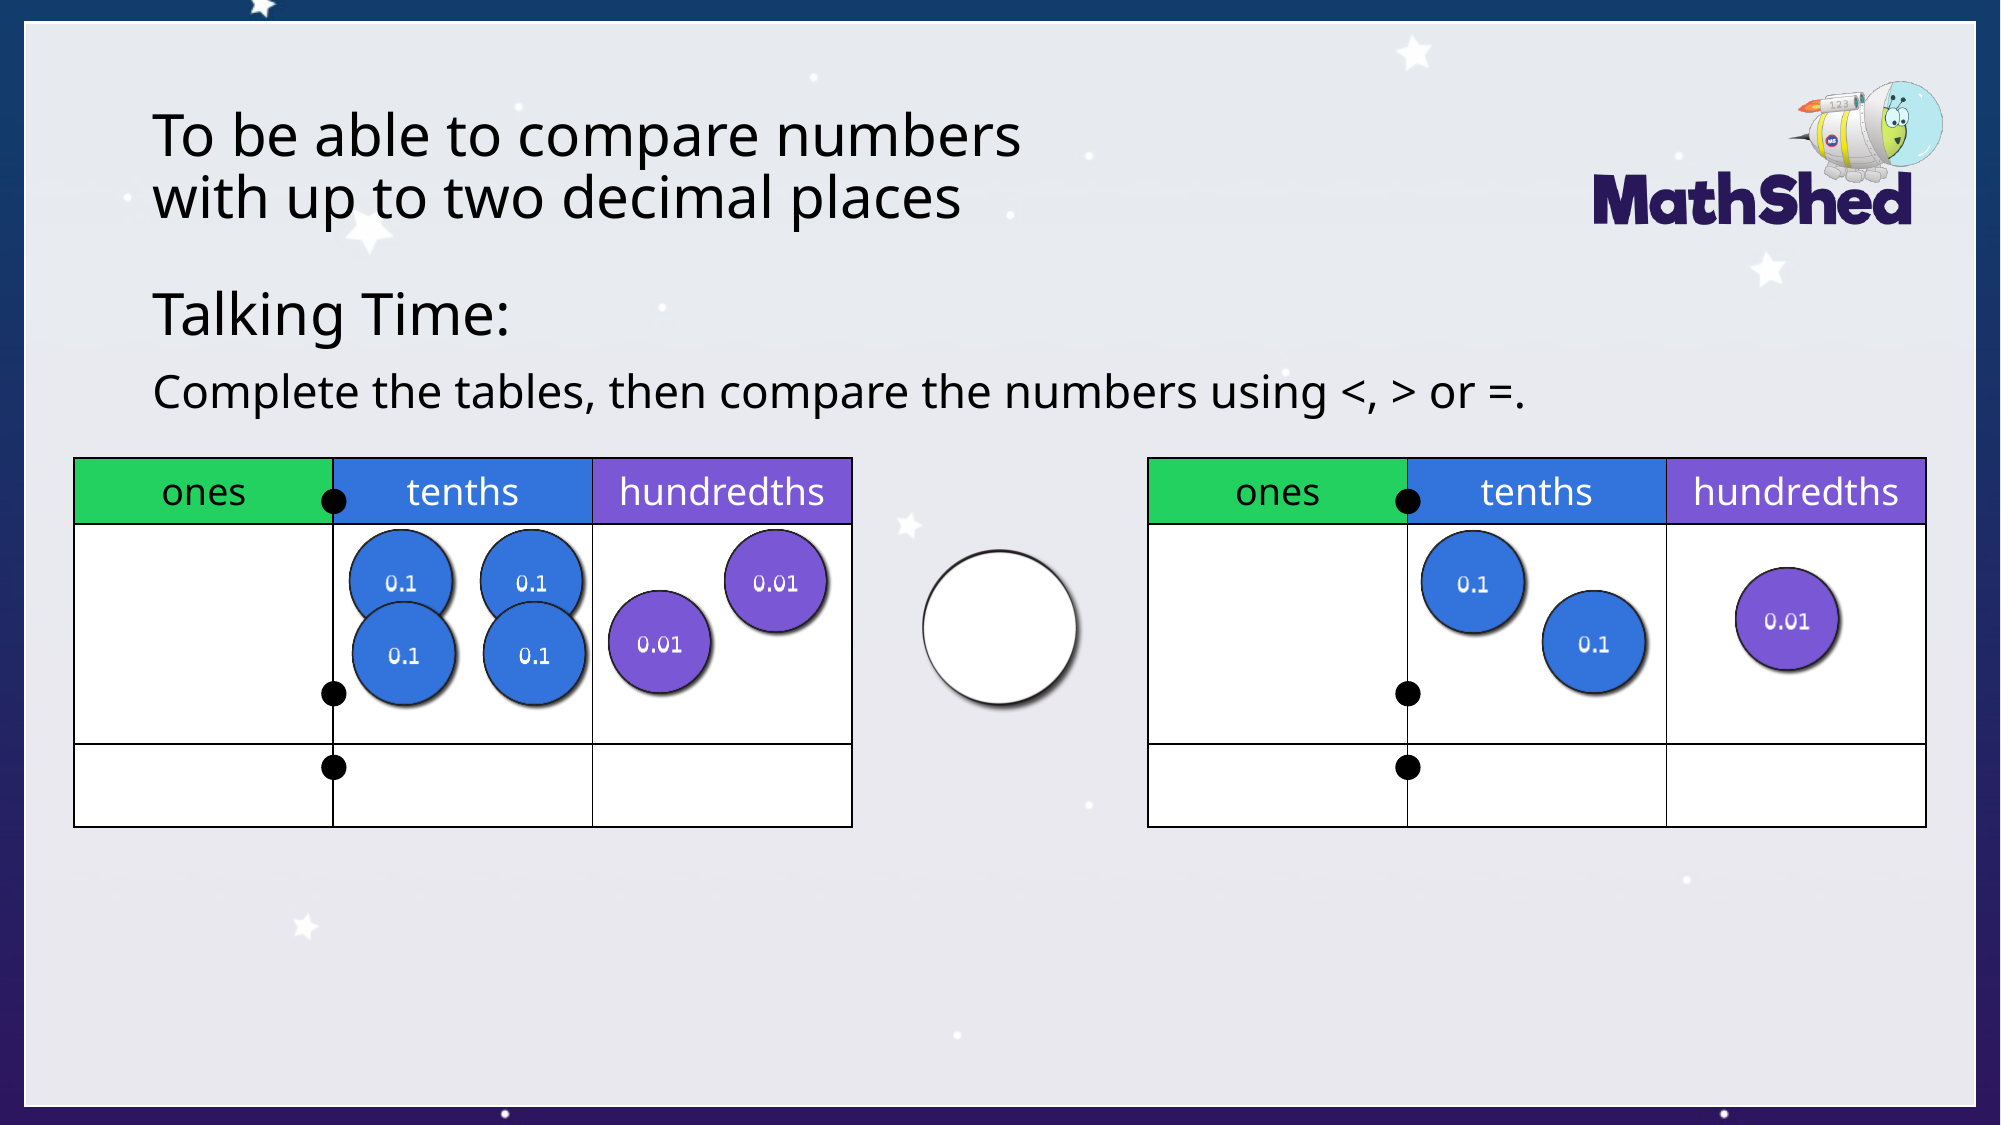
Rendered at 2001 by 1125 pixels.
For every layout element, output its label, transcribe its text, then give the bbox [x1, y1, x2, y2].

table_cell [593, 745, 851, 826]
table_cell [1408, 525, 1666, 743]
text_box [321, 488, 347, 515]
table_cell [1149, 525, 1407, 743]
table_cell [1667, 745, 1925, 826]
table_cell [1408, 745, 1666, 826]
table_cell [334, 745, 592, 826]
picture [0, 0, 2001, 1125]
table_cell [1667, 525, 1925, 743]
title To be able to compare numbers with up to two decimal places [137, 59, 1578, 277]
table_cell [1149, 745, 1407, 826]
table_header tenths [1408, 459, 1666, 523]
text_box [1395, 488, 1421, 515]
text_box [1395, 681, 1421, 707]
table_header ones [75, 459, 332, 523]
table_cell [75, 745, 332, 826]
table_cell [75, 525, 332, 743]
text_box [1395, 754, 1421, 781]
table_header hundredths [593, 459, 851, 523]
list Talking Time: Complete the tables, then compare the numbers using <, > or =. [137, 277, 1863, 992]
table_cell [593, 525, 851, 743]
text_box [321, 754, 347, 781]
text_box [321, 681, 347, 707]
table_header ones [1149, 459, 1407, 523]
table_header tenths [334, 459, 592, 523]
table_cell [334, 525, 592, 743]
table_header hundredths [1667, 459, 1925, 523]
